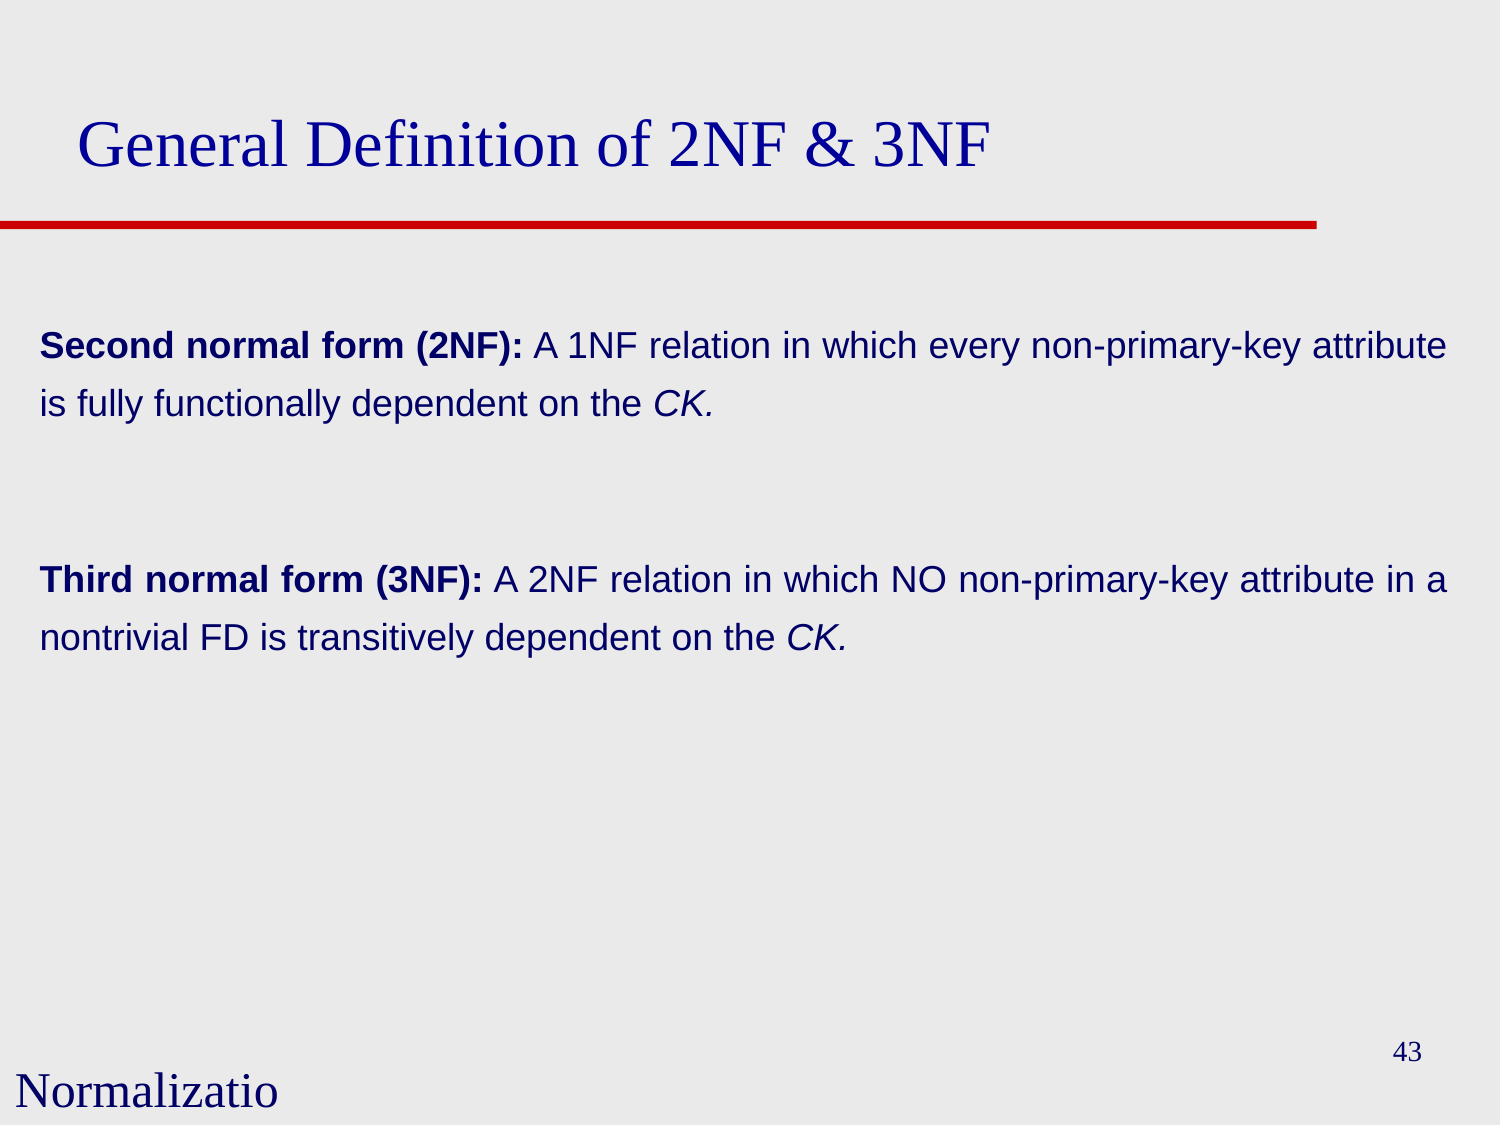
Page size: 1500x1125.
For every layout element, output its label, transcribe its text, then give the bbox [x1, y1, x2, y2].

slide_number Normalization [0, 1050, 313, 1125]
text_box Second normal form (2NF): A 1NF relation in which every non-primary-key attribute is fully functionally dependent on the CK. Third normal form (3NF): A 2NF relation in which NO non-primary-key attribute in a nontrivial FD is transitively dependent on the CK. [24, 299, 1463, 666]
title General Definition of 2NF & 3NF [62, 0, 1413, 188]
slide_number 43 [1124, 1012, 1438, 1088]
